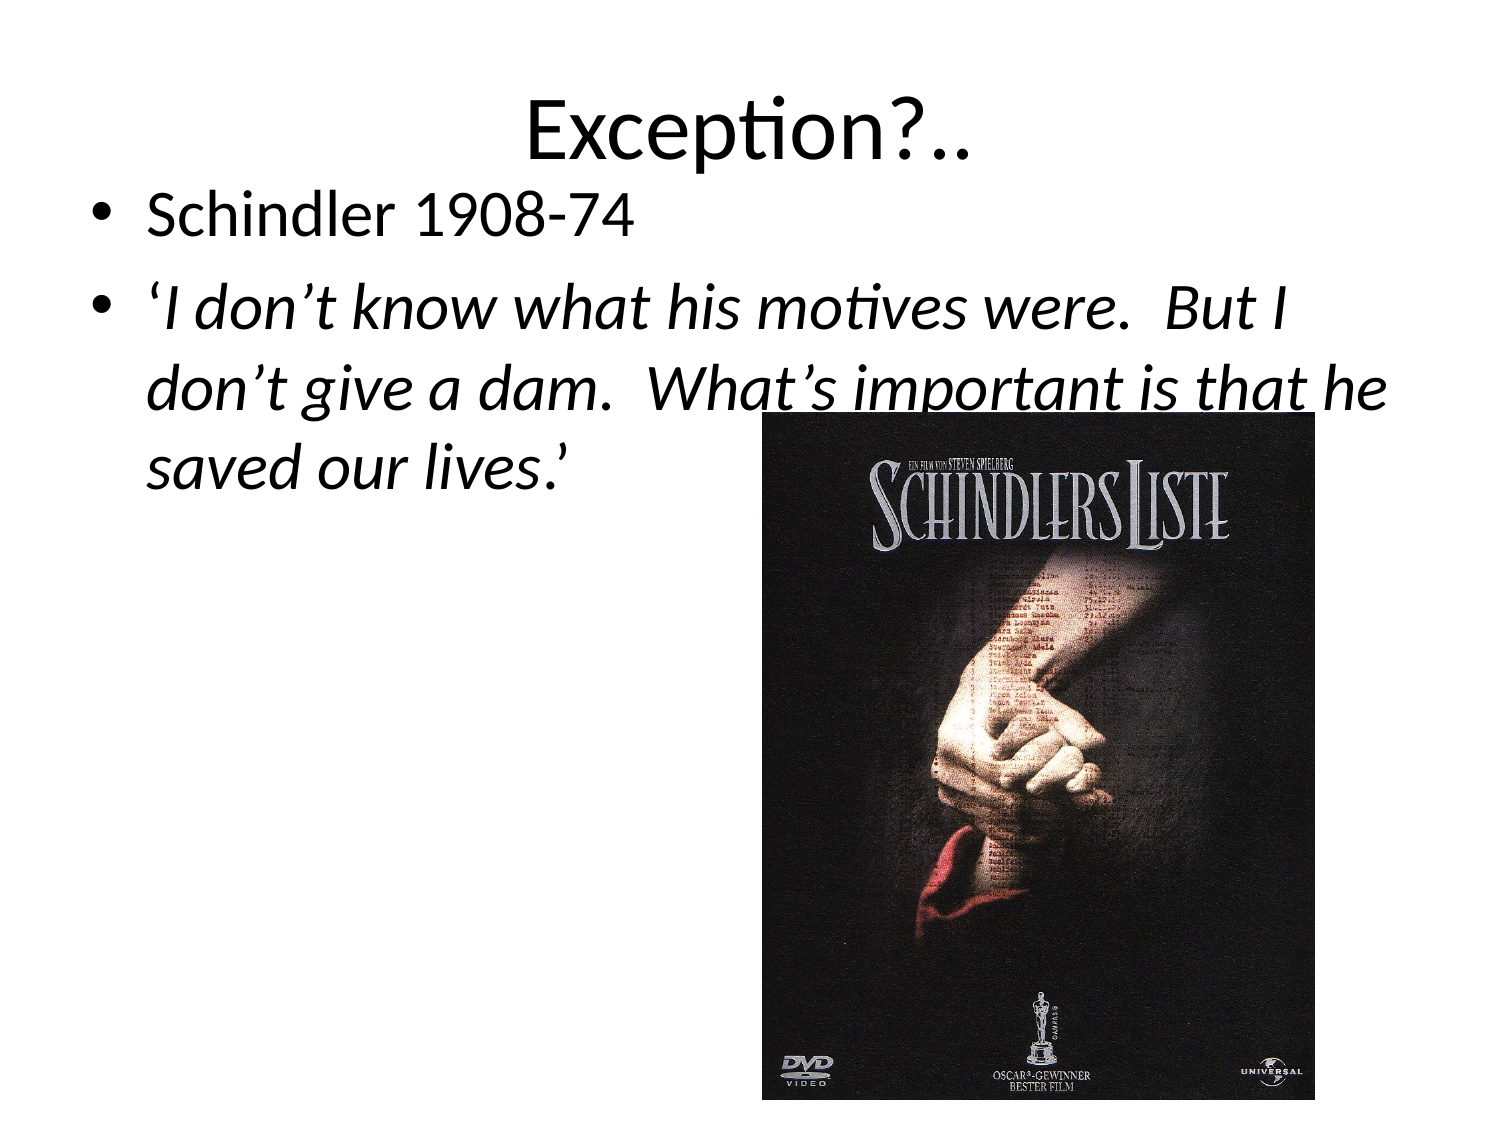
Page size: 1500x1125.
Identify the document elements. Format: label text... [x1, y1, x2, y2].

title Exception?.. [75, 45, 1425, 162]
picture [762, 412, 1315, 1101]
list Schindler 1908-74 ‘I don’t know what his motives were. But I don’t give a dam. What’s important is that he saved our lives.’ [75, 162, 1425, 1005]
